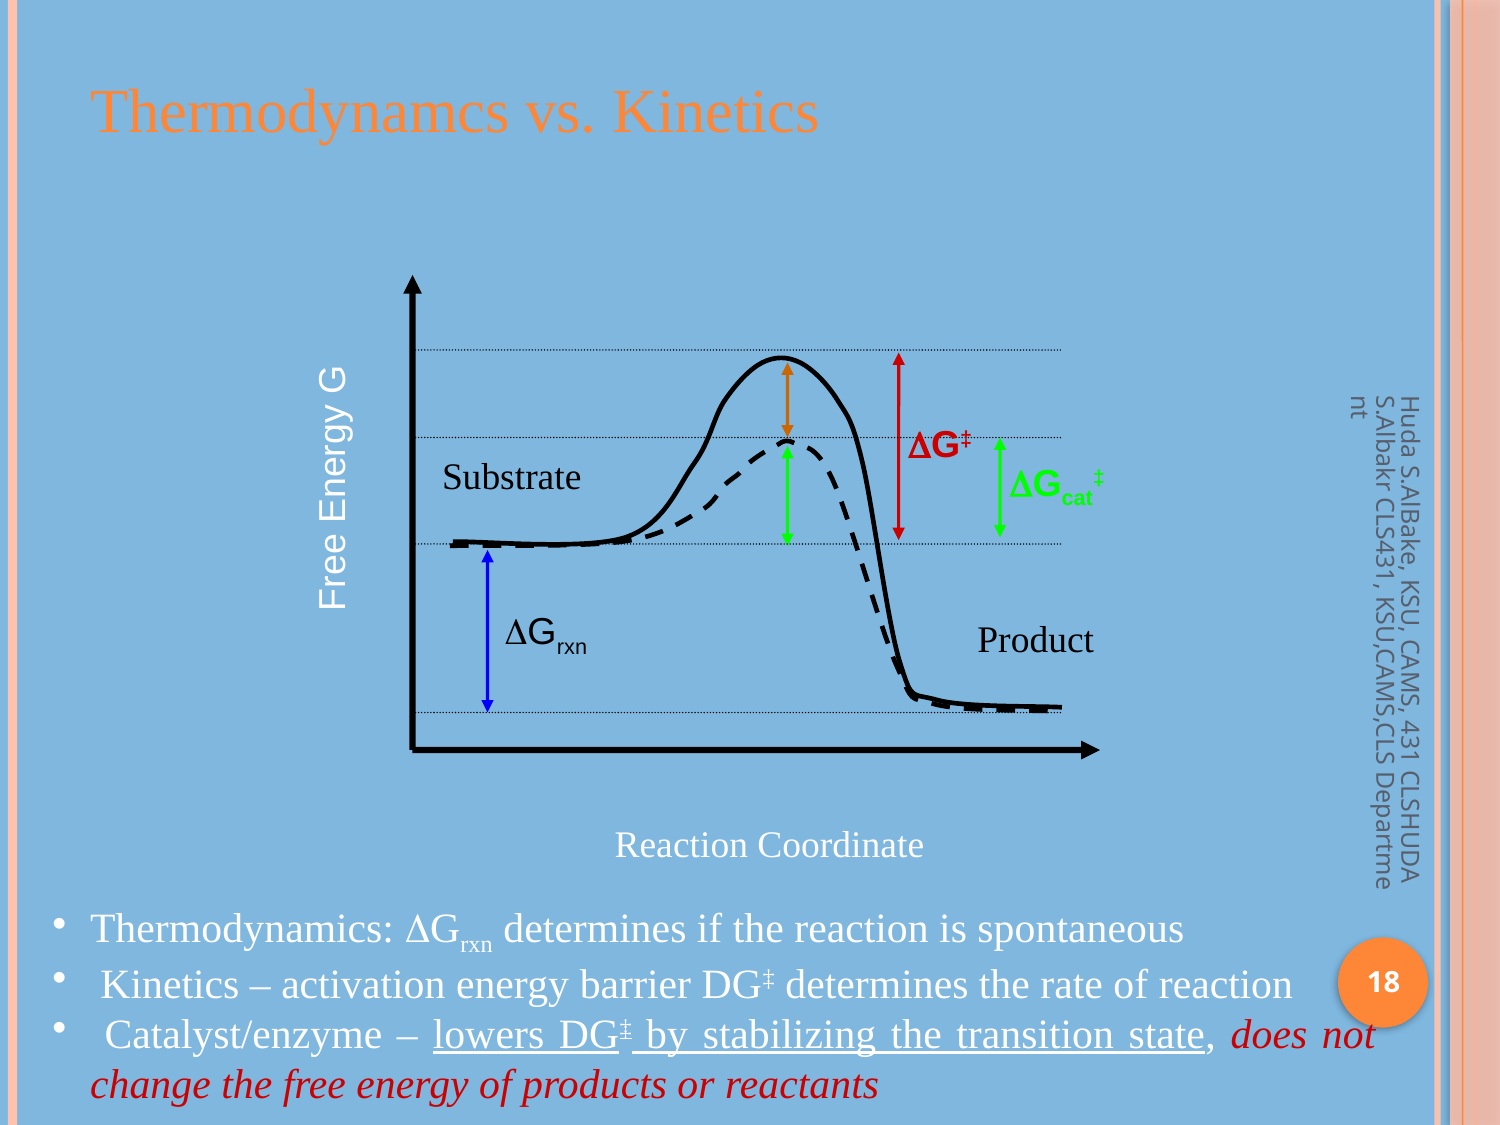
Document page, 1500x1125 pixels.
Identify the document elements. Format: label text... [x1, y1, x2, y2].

text_box Thermodynamics: Grxn determines if the reaction is spontaneous Kinetics – activation energy barrier DG‡ determines the rate of reaction Catalyst/enzyme – lowers DG‡ by stabilizing the transition state, does not change the free energy of products or reactants [37, 892, 1390, 1115]
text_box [299, 274, 1124, 874]
slide_number 18 [1390, 940, 1434, 1026]
title Thermodynamcs vs. Kinetics [75, 45, 1300, 171]
footer Huda S.AlBake, KSU, CAMS, 431 CLSHUDA S.Albakr CLS431, KSU,CAMS,CLS Department [1379, 380, 1440, 906]
